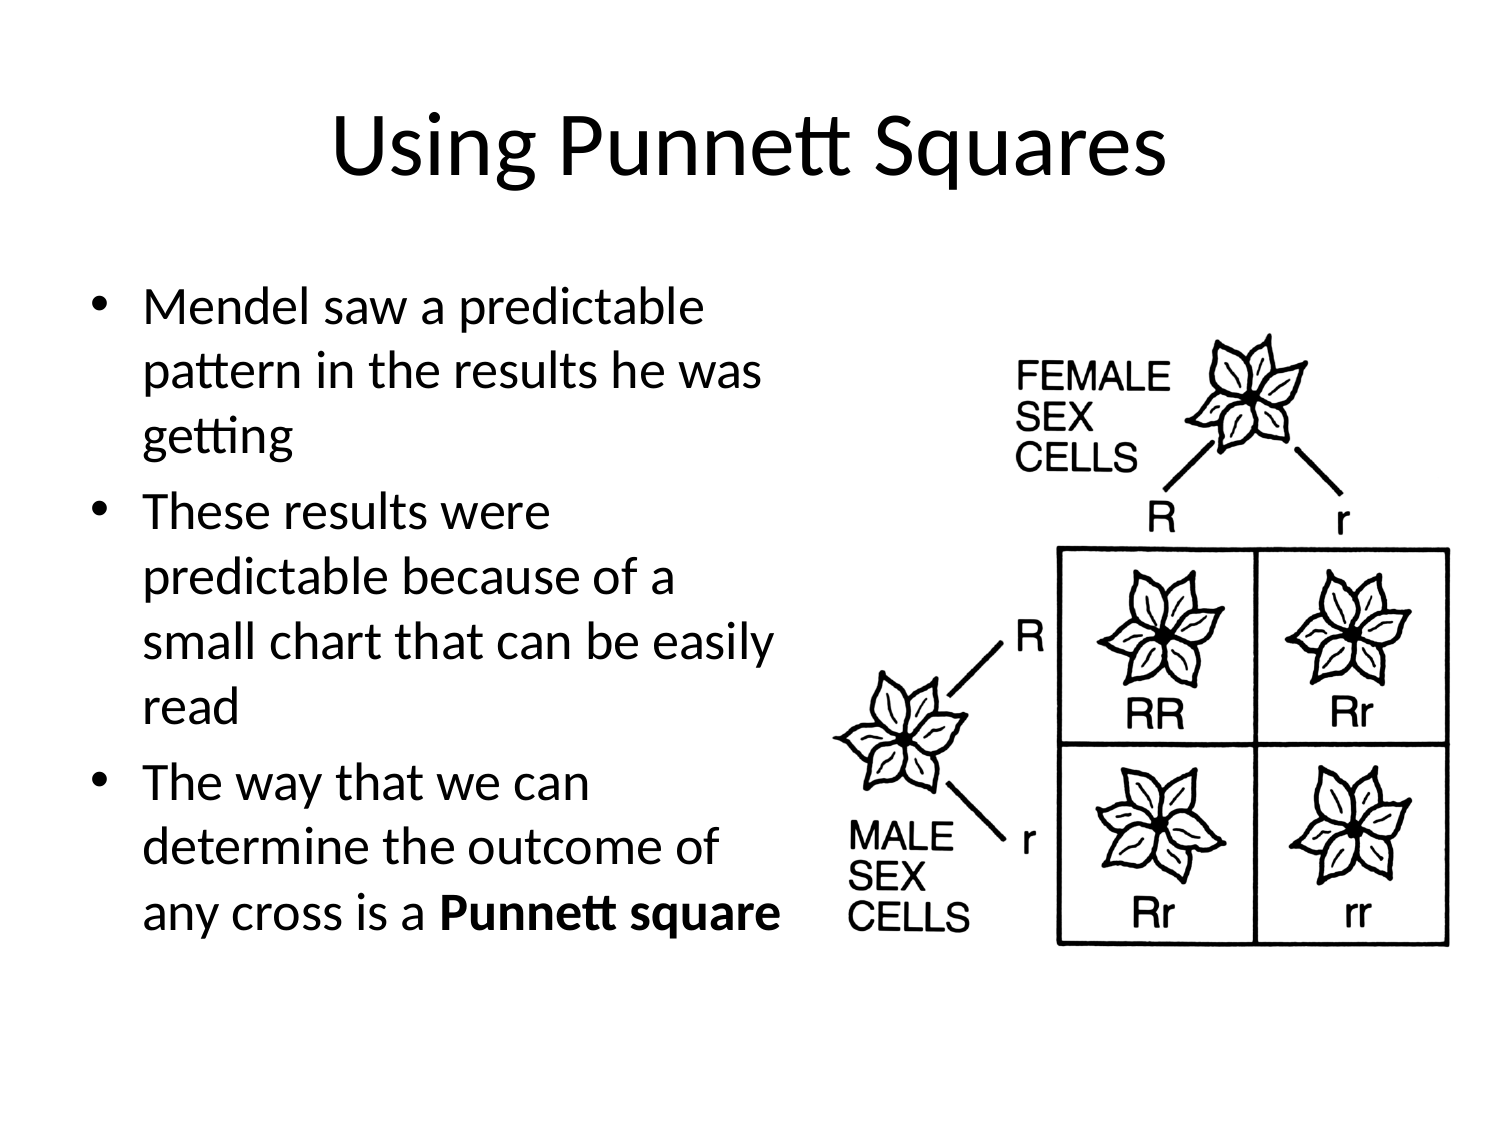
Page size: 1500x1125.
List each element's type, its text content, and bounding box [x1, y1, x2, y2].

title Using Punnett Squares [75, 45, 1425, 233]
picture [824, 324, 1458, 954]
list Mendel saw a predictable pattern in the results he was getting These results were predictable because of a small chart that can be easily read The way that we can determine the outcome of any cross is a Punnett square [75, 262, 800, 1005]
